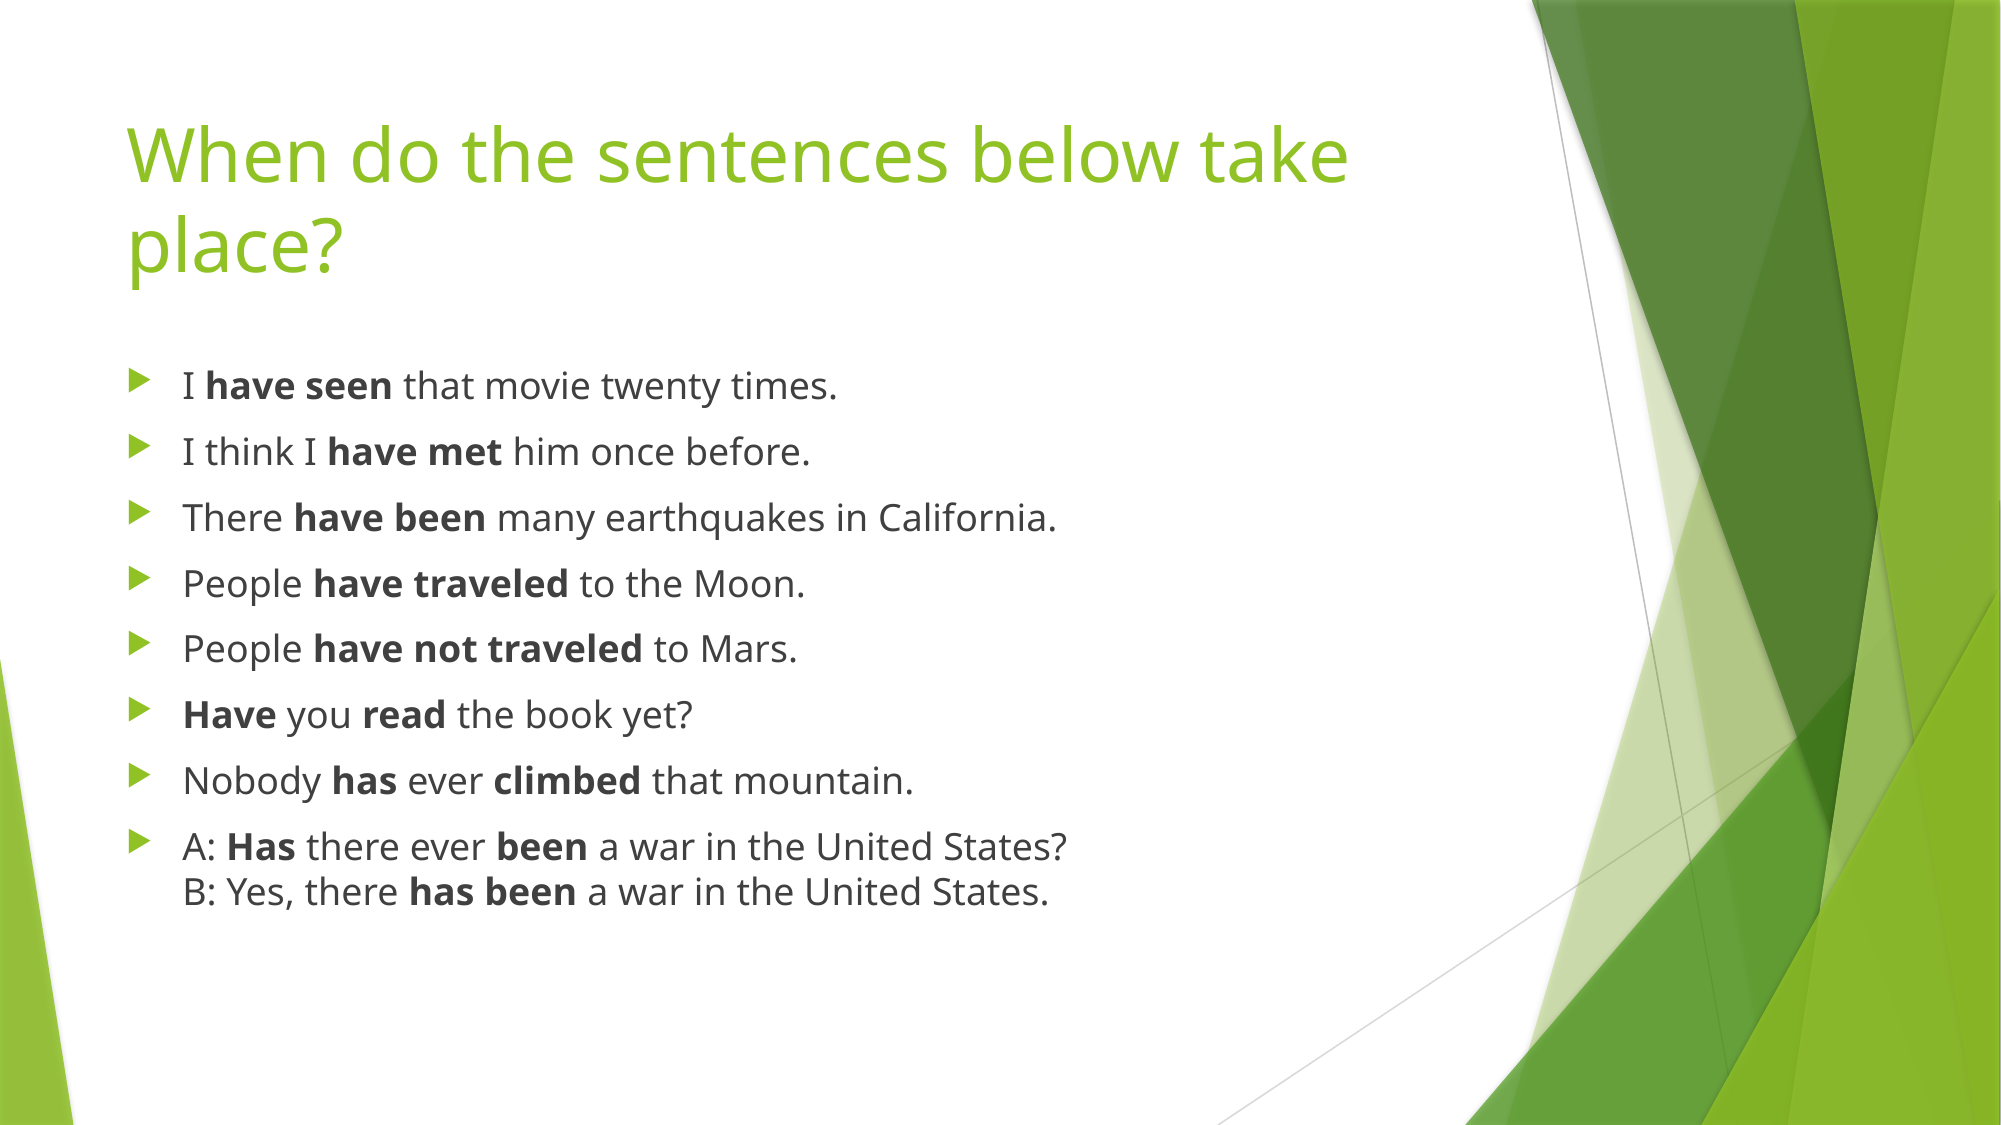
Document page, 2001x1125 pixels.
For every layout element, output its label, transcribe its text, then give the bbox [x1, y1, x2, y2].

title When do the sentences below take place? [111, 99, 1522, 317]
list I have seen that movie twenty times. I think I have met him once before. There have been many earthquakes in California. People have traveled to the Moon. People have not traveled to Mars. Have you read the book yet? Nobody has ever climbed that mountain. A: Has there ever been a war in the United States? B: Yes, there has been a war in the United States. [111, 354, 1522, 992]
